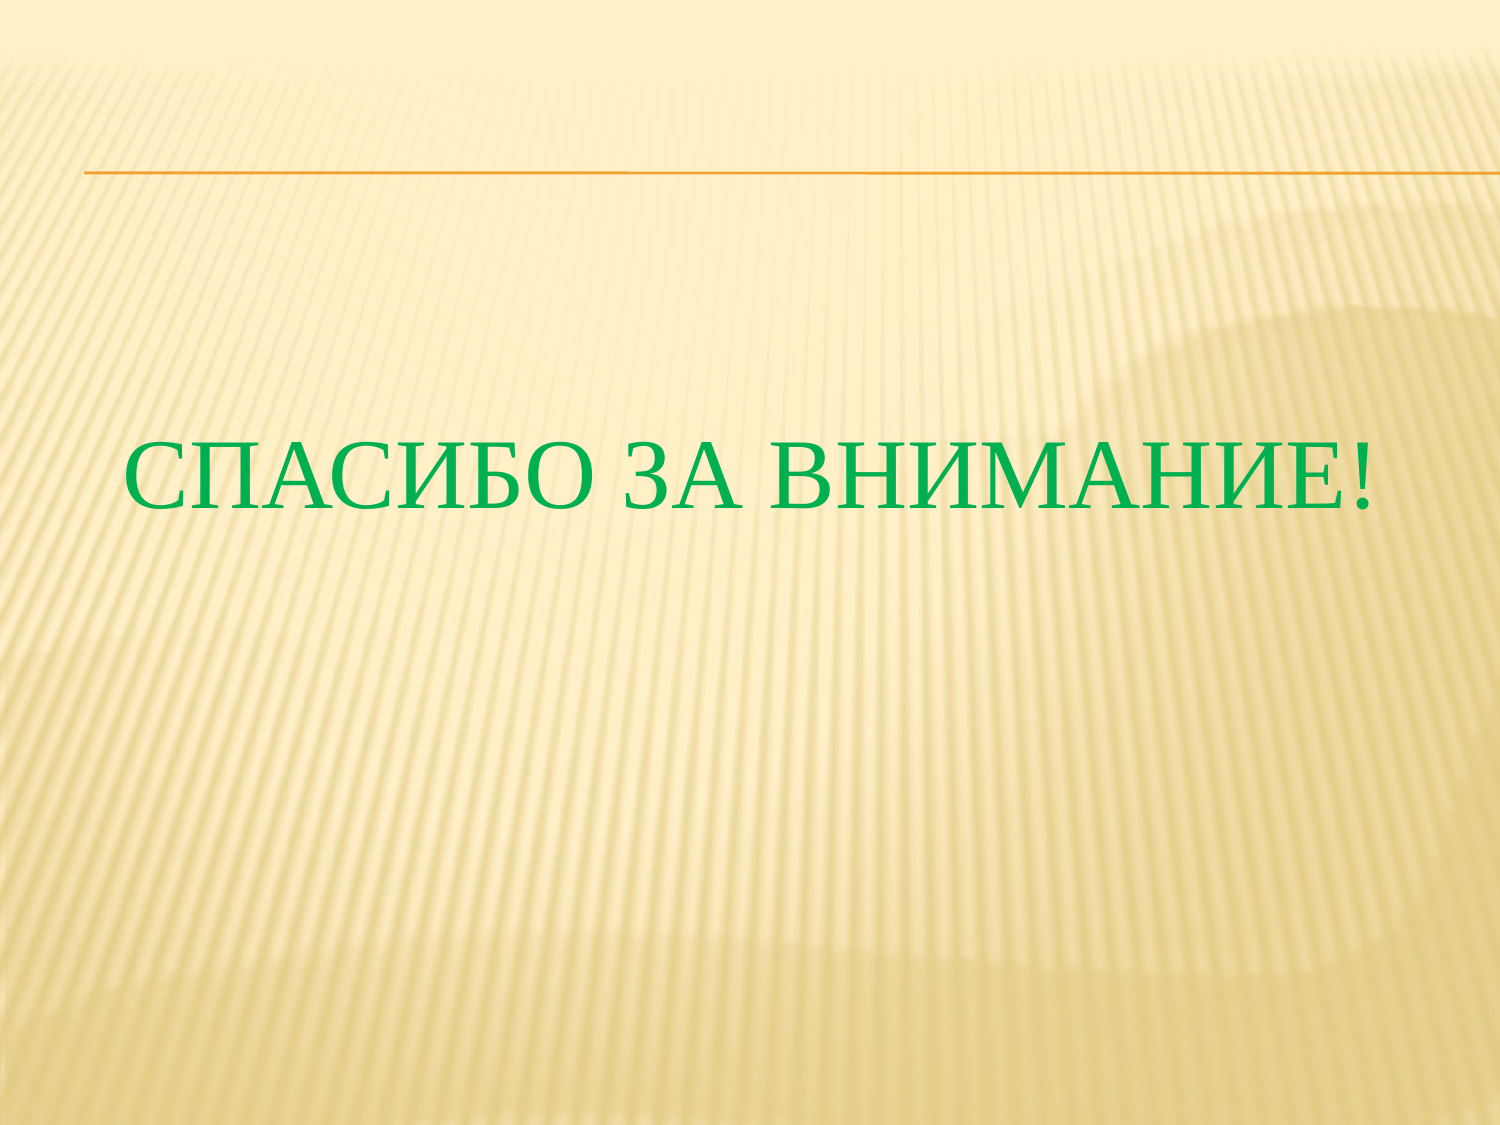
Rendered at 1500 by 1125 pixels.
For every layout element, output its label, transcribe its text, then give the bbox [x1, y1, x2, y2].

title Спасибо за внимание! [76, 314, 1427, 622]
